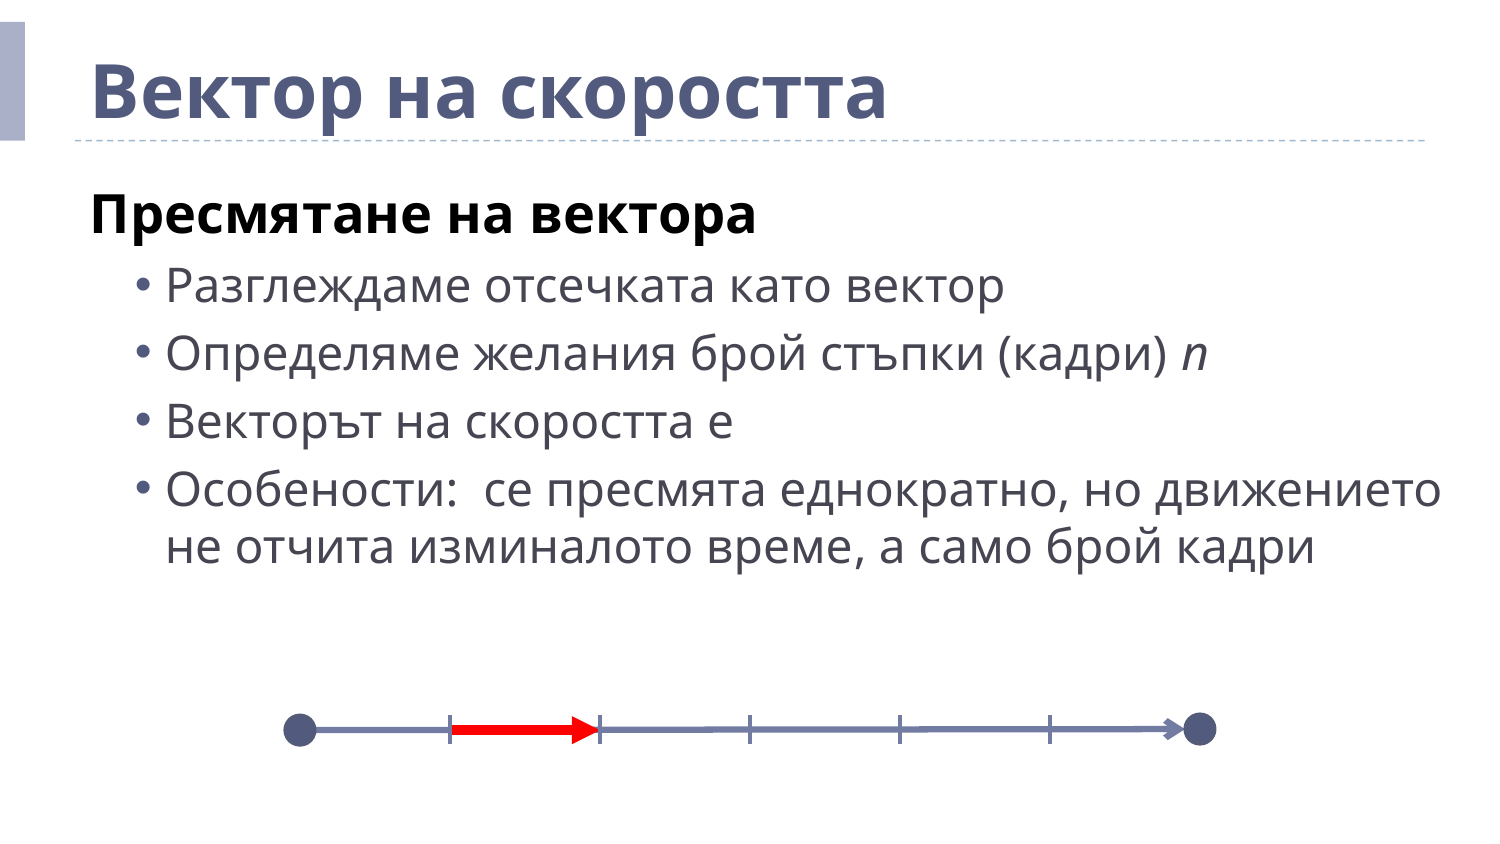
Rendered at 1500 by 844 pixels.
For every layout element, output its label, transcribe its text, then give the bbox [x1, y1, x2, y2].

title Вектор на скоростта [75, 18, 1475, 141]
text_box [283, 713, 317, 747]
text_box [449, 716, 1051, 744]
text_box [1183, 712, 1217, 746]
